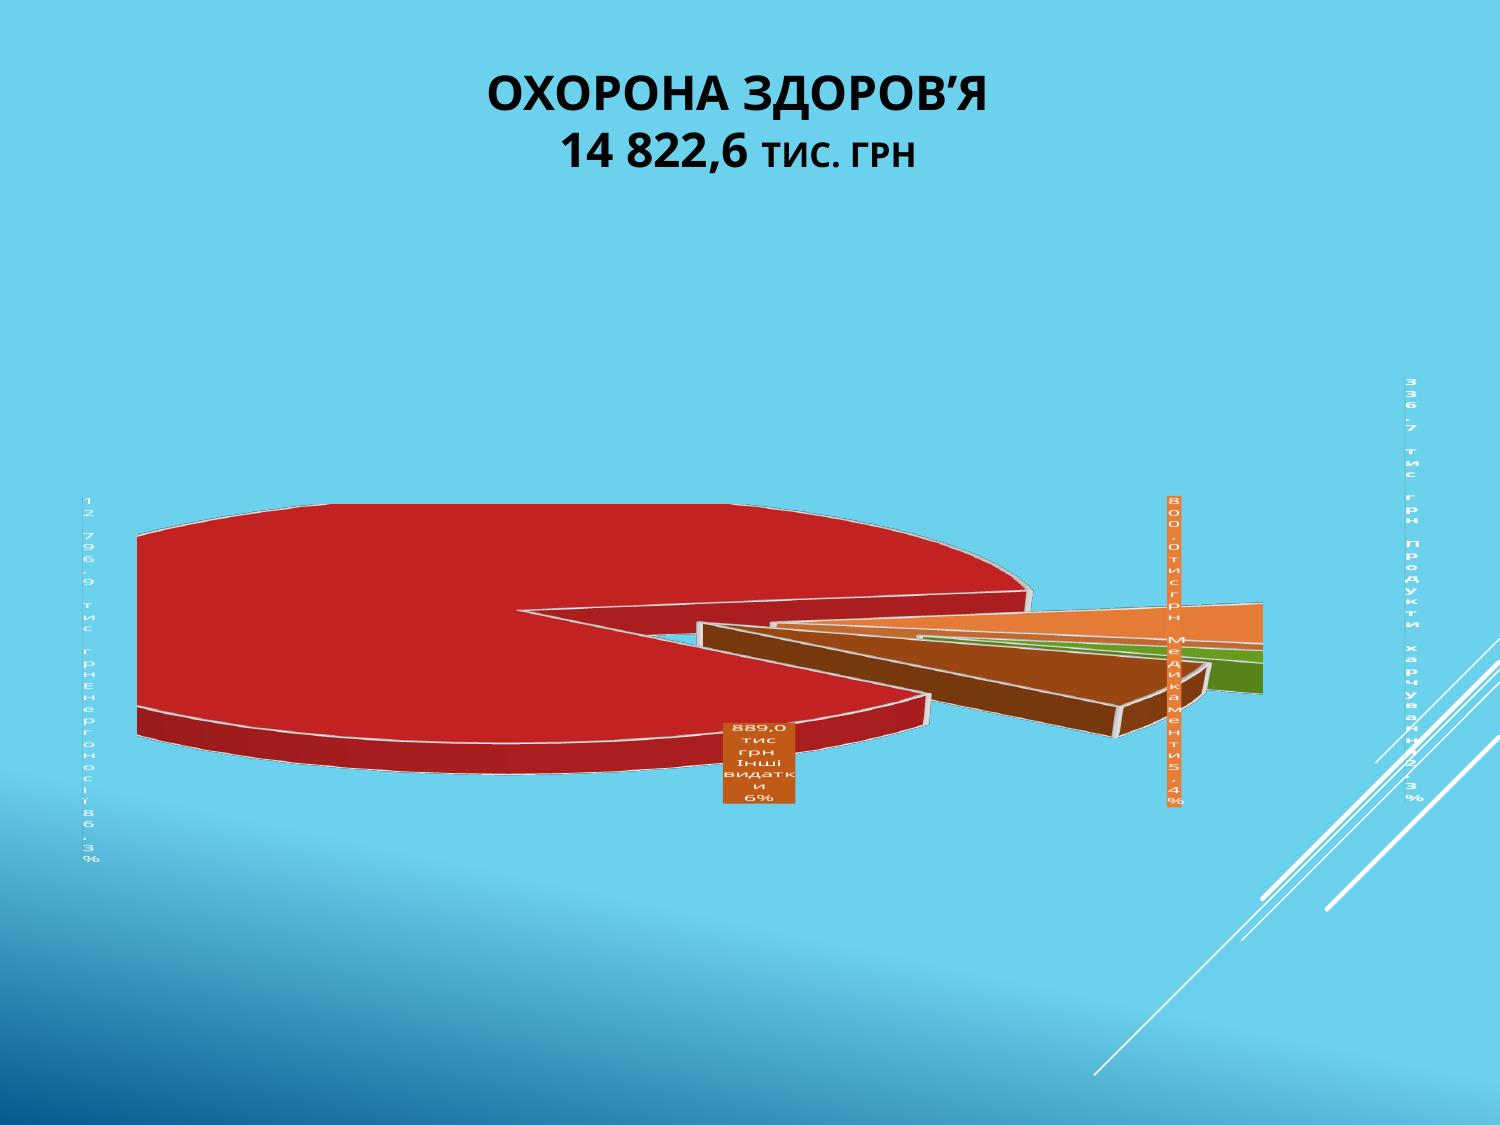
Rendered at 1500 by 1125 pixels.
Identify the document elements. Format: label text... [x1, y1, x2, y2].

title ОХОРОНА ЗДОРОВ’Я 14 822,6 тис. грн [407, 54, 1069, 185]
chart [29, 207, 1436, 1125]
